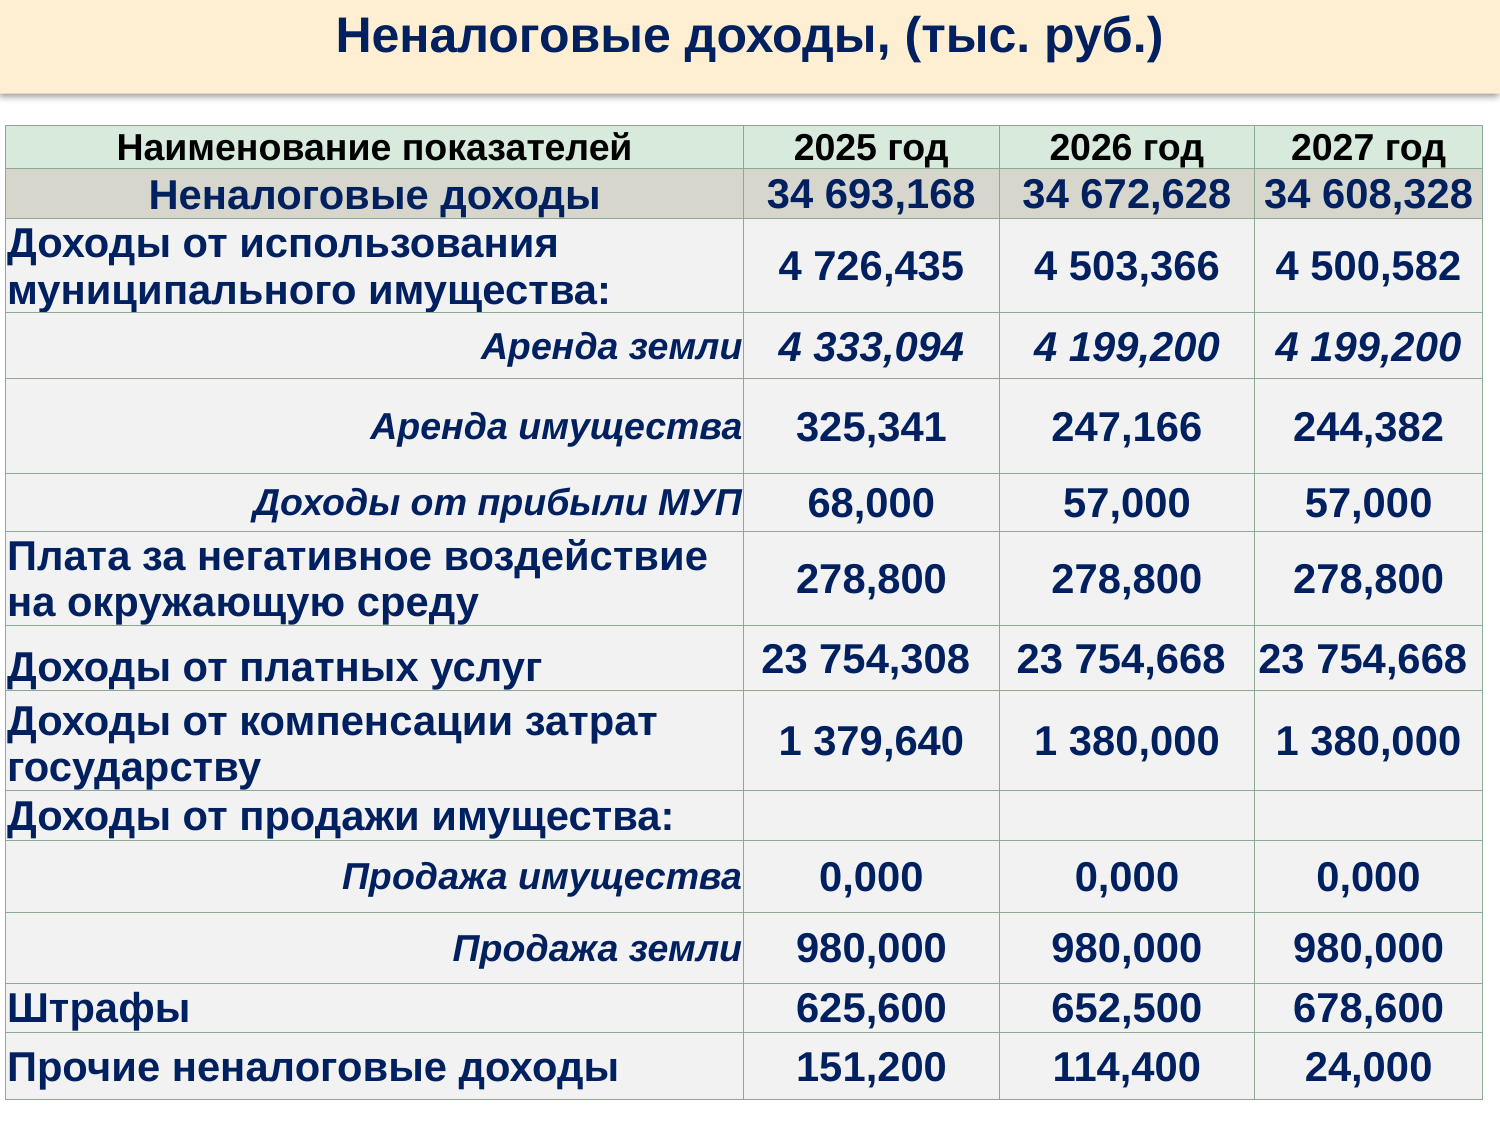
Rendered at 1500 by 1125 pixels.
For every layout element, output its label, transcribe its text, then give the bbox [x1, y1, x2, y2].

table_cell 114,400 [1000, 1033, 1254, 1099]
table_cell 980,000 [1255, 913, 1482, 983]
table_cell 0,000 [1000, 841, 1254, 912]
table_cell 244,382 [1255, 379, 1482, 473]
table_cell 4 333,094 [744, 313, 999, 378]
table_cell 278,800 [744, 532, 999, 625]
table_cell 1 380,000 [1000, 691, 1254, 790]
table_cell 57,000 [1000, 474, 1254, 531]
table_cell 278,800 [1000, 532, 1254, 625]
table_cell 652,500 [1000, 984, 1254, 1032]
table_cell Аренда земли [6, 313, 743, 378]
table_cell 23 754,308 [744, 626, 999, 690]
table_cell Продажа имущества [6, 841, 743, 912]
table_cell 4 503,366 [1000, 219, 1254, 312]
table_cell Доходы от использования муниципального имущества: [6, 219, 743, 312]
table_cell 1 379,640 [744, 691, 999, 790]
table_cell Доходы от продажи имущества: [6, 791, 743, 840]
table_cell Плата за негативное воздействие на окружающую среду [6, 532, 743, 625]
table_header 2025 год [744, 126, 999, 168]
table_cell 4 726,435 [744, 219, 999, 312]
table_cell 325,341 [744, 379, 999, 473]
table_cell Штрафы [6, 984, 743, 1032]
table_cell 980,000 [744, 913, 999, 983]
table_header 2027 год [1255, 126, 1482, 168]
table_cell 678,600 [1255, 984, 1482, 1032]
table_cell Доходы от платных услуг [6, 626, 743, 690]
table_cell Аренда имущества [6, 379, 743, 473]
table_cell 4 500,582 [1255, 219, 1482, 312]
text_box Неналоговые доходы, (тыс. руб.) [0, 0, 1500, 94]
table_cell 980,000 [1000, 913, 1254, 983]
table_cell 23 754,668 [1255, 626, 1482, 690]
table_cell 0,000 [1255, 841, 1482, 912]
table_cell Доходы от прибыли МУП [6, 474, 743, 531]
table_cell Неналоговые доходы [6, 169, 743, 218]
table_cell Продажа земли [6, 913, 743, 983]
table_cell 23 754,668 [1000, 626, 1254, 690]
table_cell 247,166 [1000, 379, 1254, 473]
table_cell 34 672,628 [1000, 169, 1254, 218]
table_cell 24,000 [1255, 1033, 1482, 1099]
table_cell 1 380,000 [1255, 691, 1482, 790]
table_header Наименование показателей [6, 126, 743, 168]
table_cell 151,200 [744, 1033, 999, 1099]
table_cell 68,000 [744, 474, 999, 531]
table_cell 34 608,328 [1255, 169, 1482, 218]
table_cell Прочие неналоговые доходы [6, 1033, 743, 1099]
table_cell 4 199,200 [1000, 313, 1254, 378]
table_cell 625,600 [744, 984, 999, 1032]
table_header 2026 год [1000, 126, 1254, 168]
table_cell [1000, 791, 1254, 840]
table_cell Доходы от компенсации затрат государству [6, 691, 743, 790]
table_cell 278,800 [1255, 532, 1482, 625]
table_cell 0,000 [744, 841, 999, 912]
table_cell [1255, 791, 1482, 840]
table_cell 4 199,200 [1255, 313, 1482, 378]
table_cell 57,000 [1255, 474, 1482, 531]
table_cell [744, 791, 999, 840]
table_cell 34 693,168 [744, 169, 999, 218]
